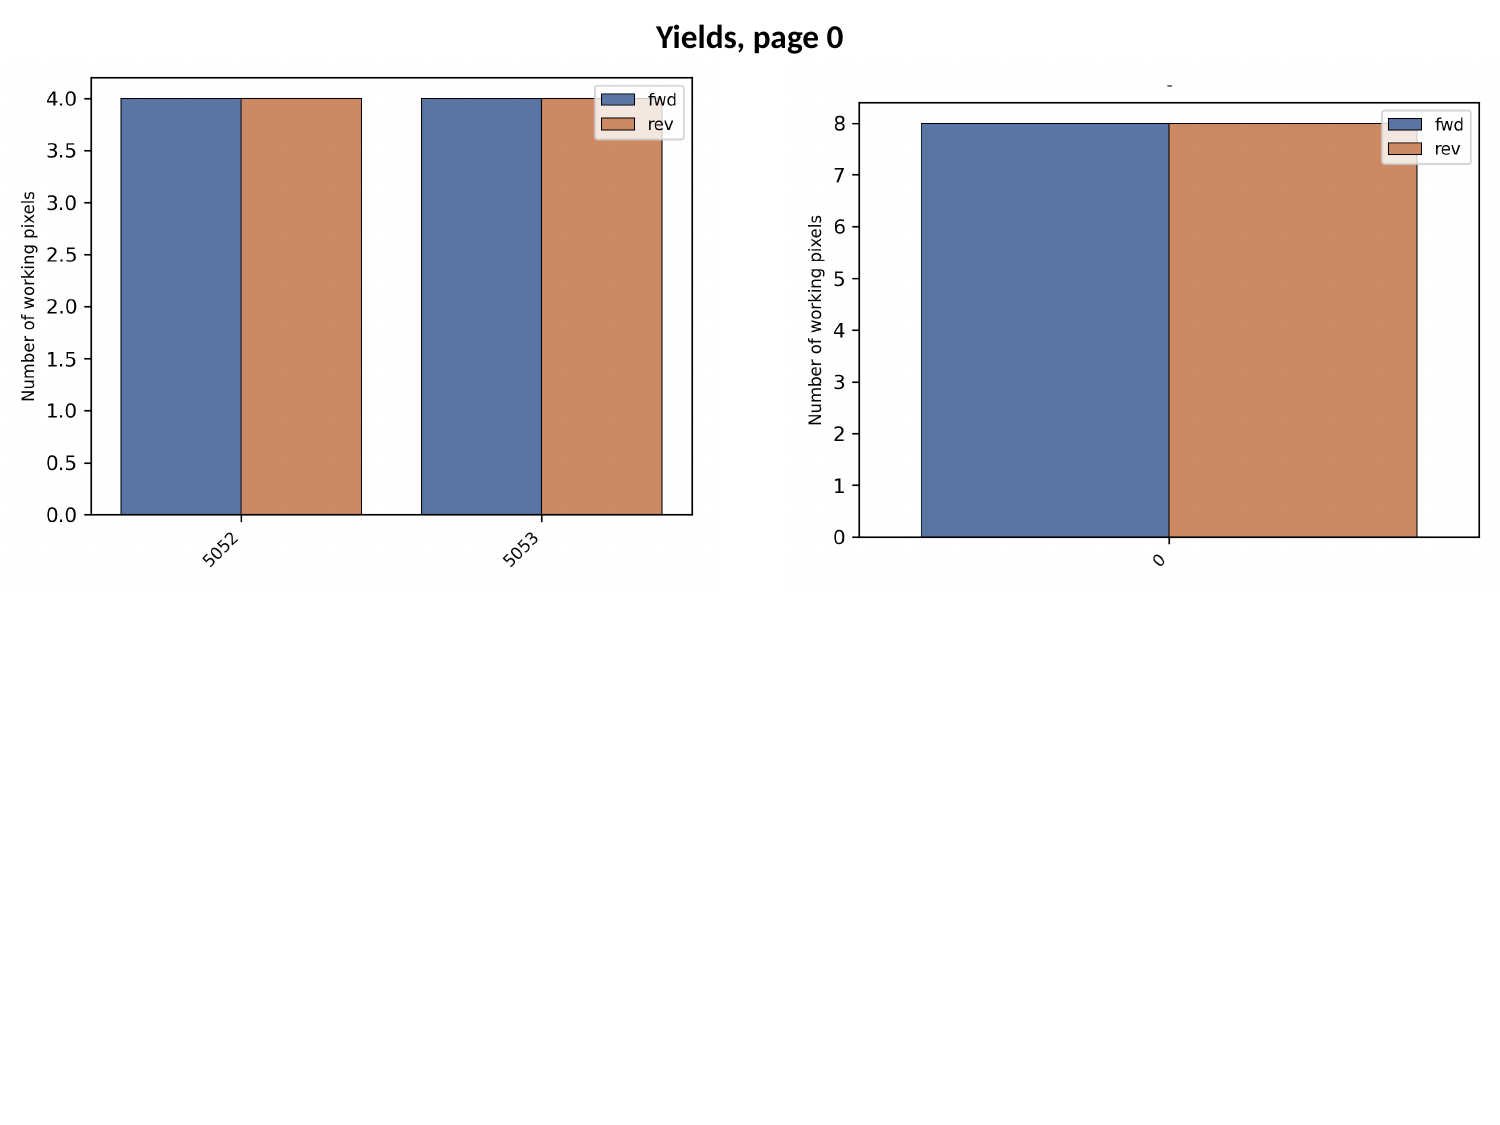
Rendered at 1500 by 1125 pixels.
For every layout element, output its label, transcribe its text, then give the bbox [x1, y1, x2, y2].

picture [787, 56, 1500, 591]
title Yields, page 0 [0, 0, 1500, 75]
picture [0, 56, 713, 591]
